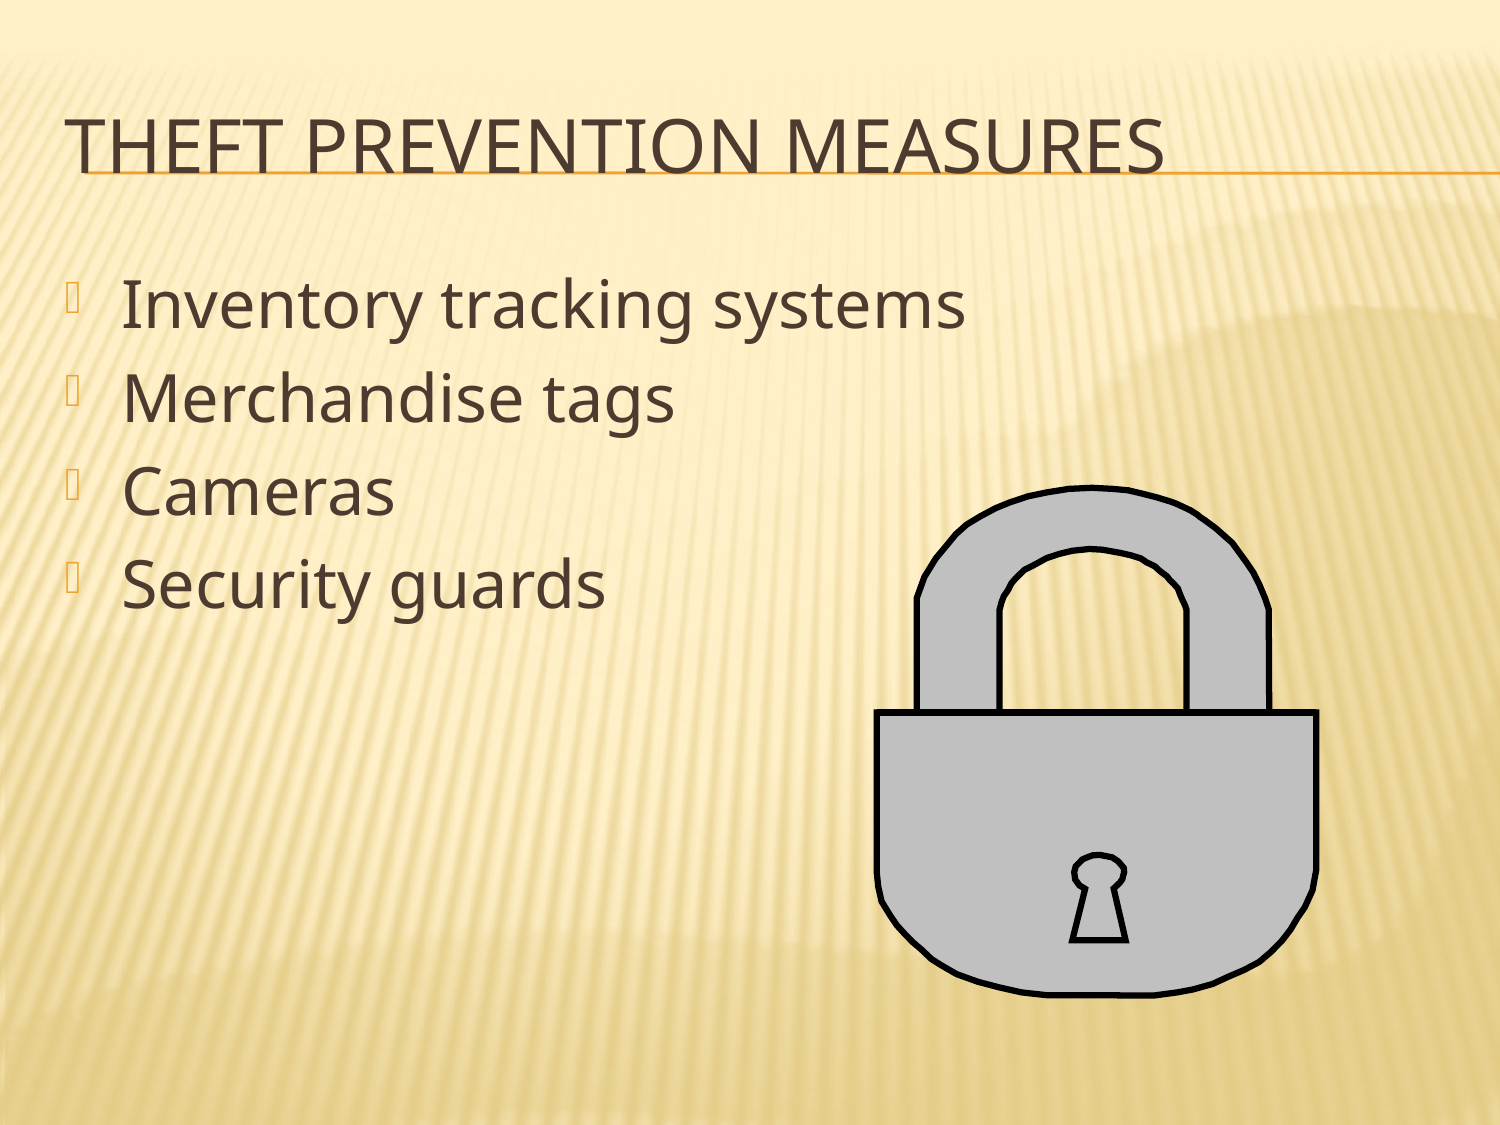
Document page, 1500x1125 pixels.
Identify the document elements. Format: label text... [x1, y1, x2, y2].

text_box [876, 487, 1317, 996]
list Inventory tracking systems Merchandise tags Cameras Security guards [50, 254, 1475, 998]
title Theft prevention measures [50, 75, 1475, 213]
